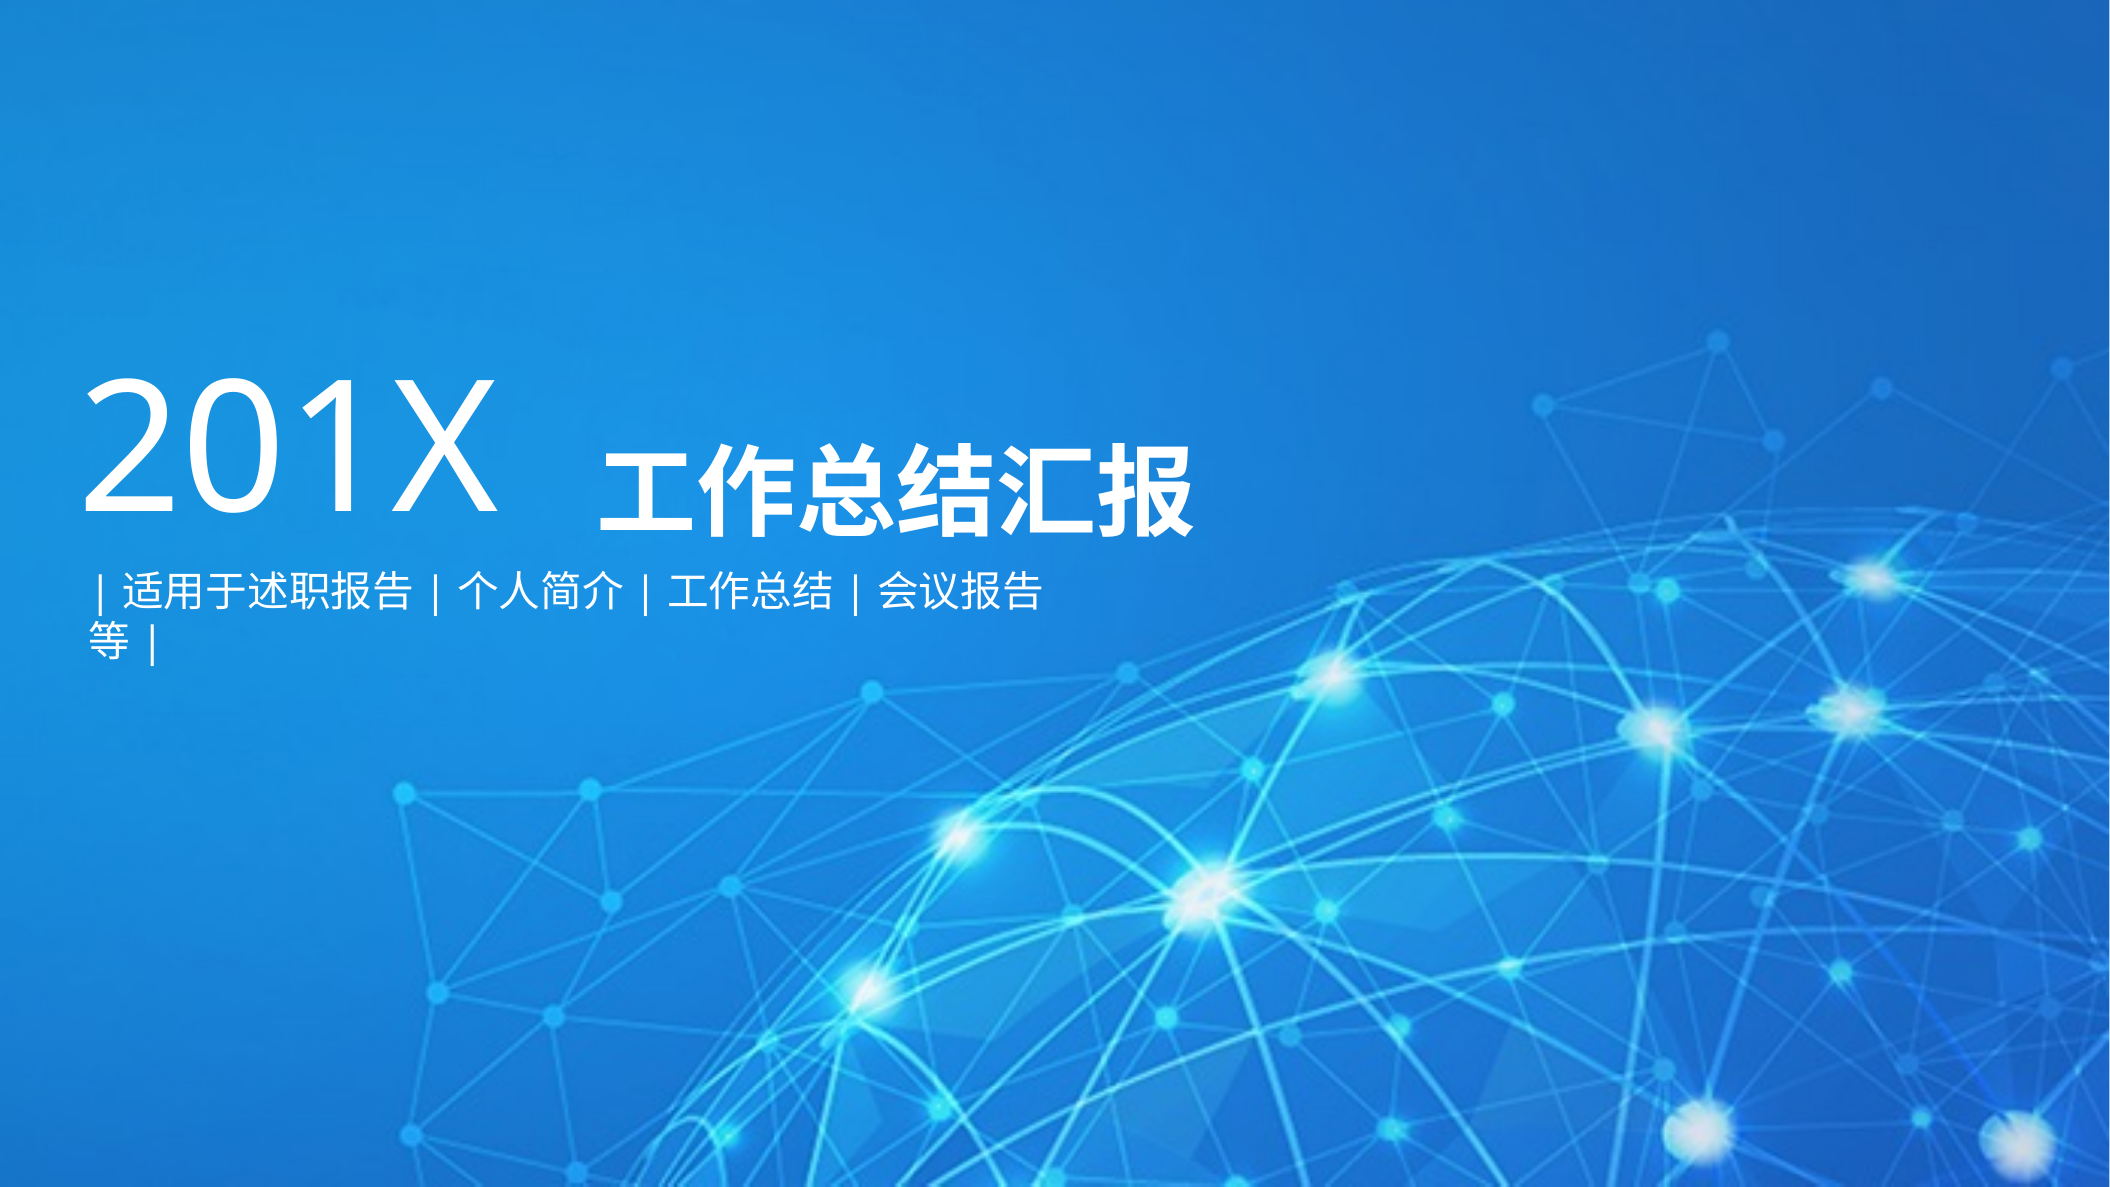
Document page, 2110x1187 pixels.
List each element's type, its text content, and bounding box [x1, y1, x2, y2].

text_box [0, 0, 2110, 1187]
text_box |适用于述职报告|个人简介|工作总结|会议报告等| [74, 557, 1093, 673]
text_box 201X [62, 320, 689, 556]
text_box 工作总结汇报 [582, 421, 1315, 557]
